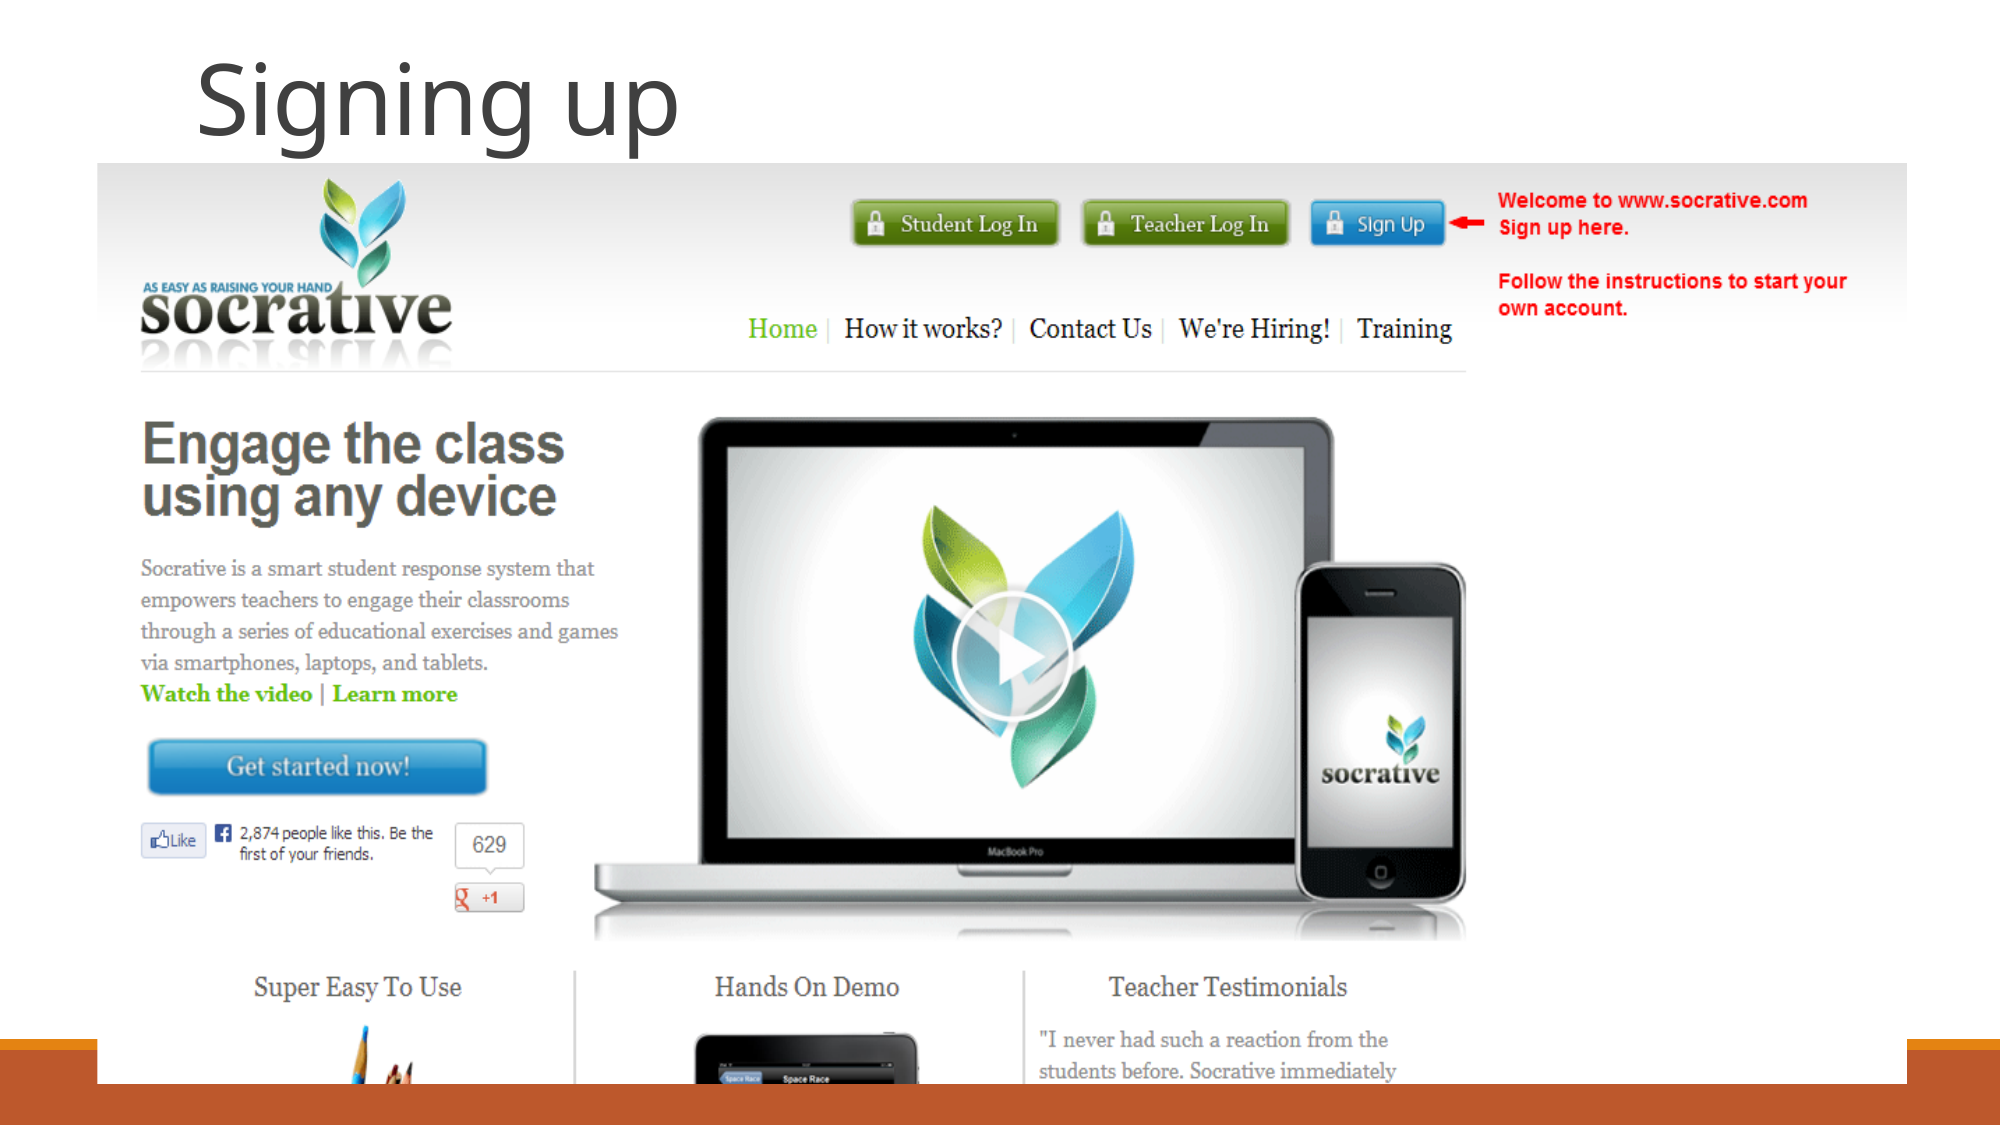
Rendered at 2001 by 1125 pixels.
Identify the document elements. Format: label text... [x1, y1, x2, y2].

title Signing up [180, 47, 1830, 159]
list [96, 162, 1908, 1085]
